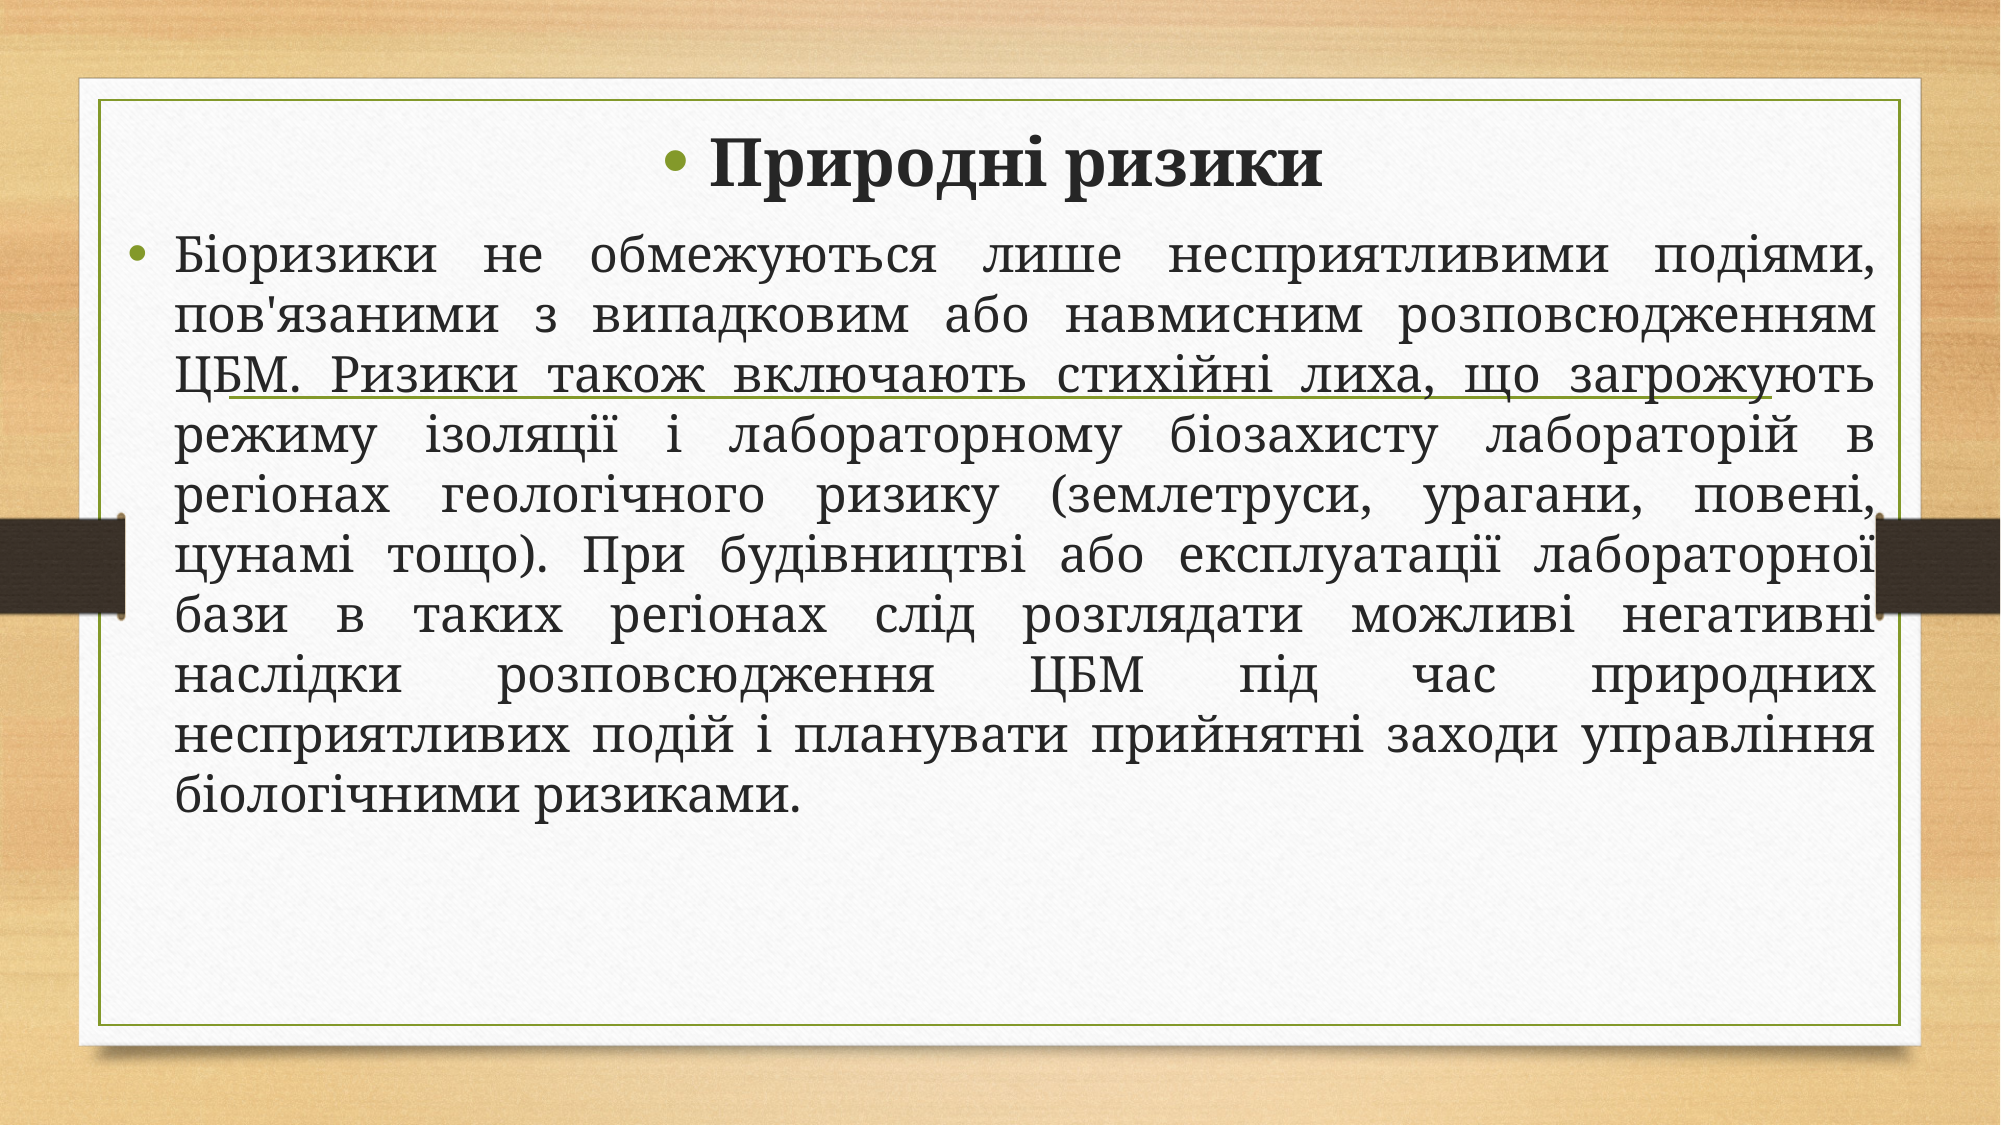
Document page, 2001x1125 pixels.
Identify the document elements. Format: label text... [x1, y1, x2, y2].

picture [0, 0, 2001, 1125]
list Природні ризики Біоризики не обмежуються лише несприятливими подіями, пов'язаними з випадковим або навмисним розповсюдженням ЦБМ. Ризики також включають стихійні лиха, що загрожують режиму ізоляції і лабораторному біозахисту лабораторій в регіонах геологічного ризику (землетруси, урагани, повені, цунамі тощо). При будівництві або експлуатації лабораторної бази в таких регіонах слід розглядати можливі негативні наслідки розповсюдження ЦБМ під час природних несприятливих подій і планувати прийнятні заходи управління біологічними ризиками. [112, 112, 1892, 1073]
